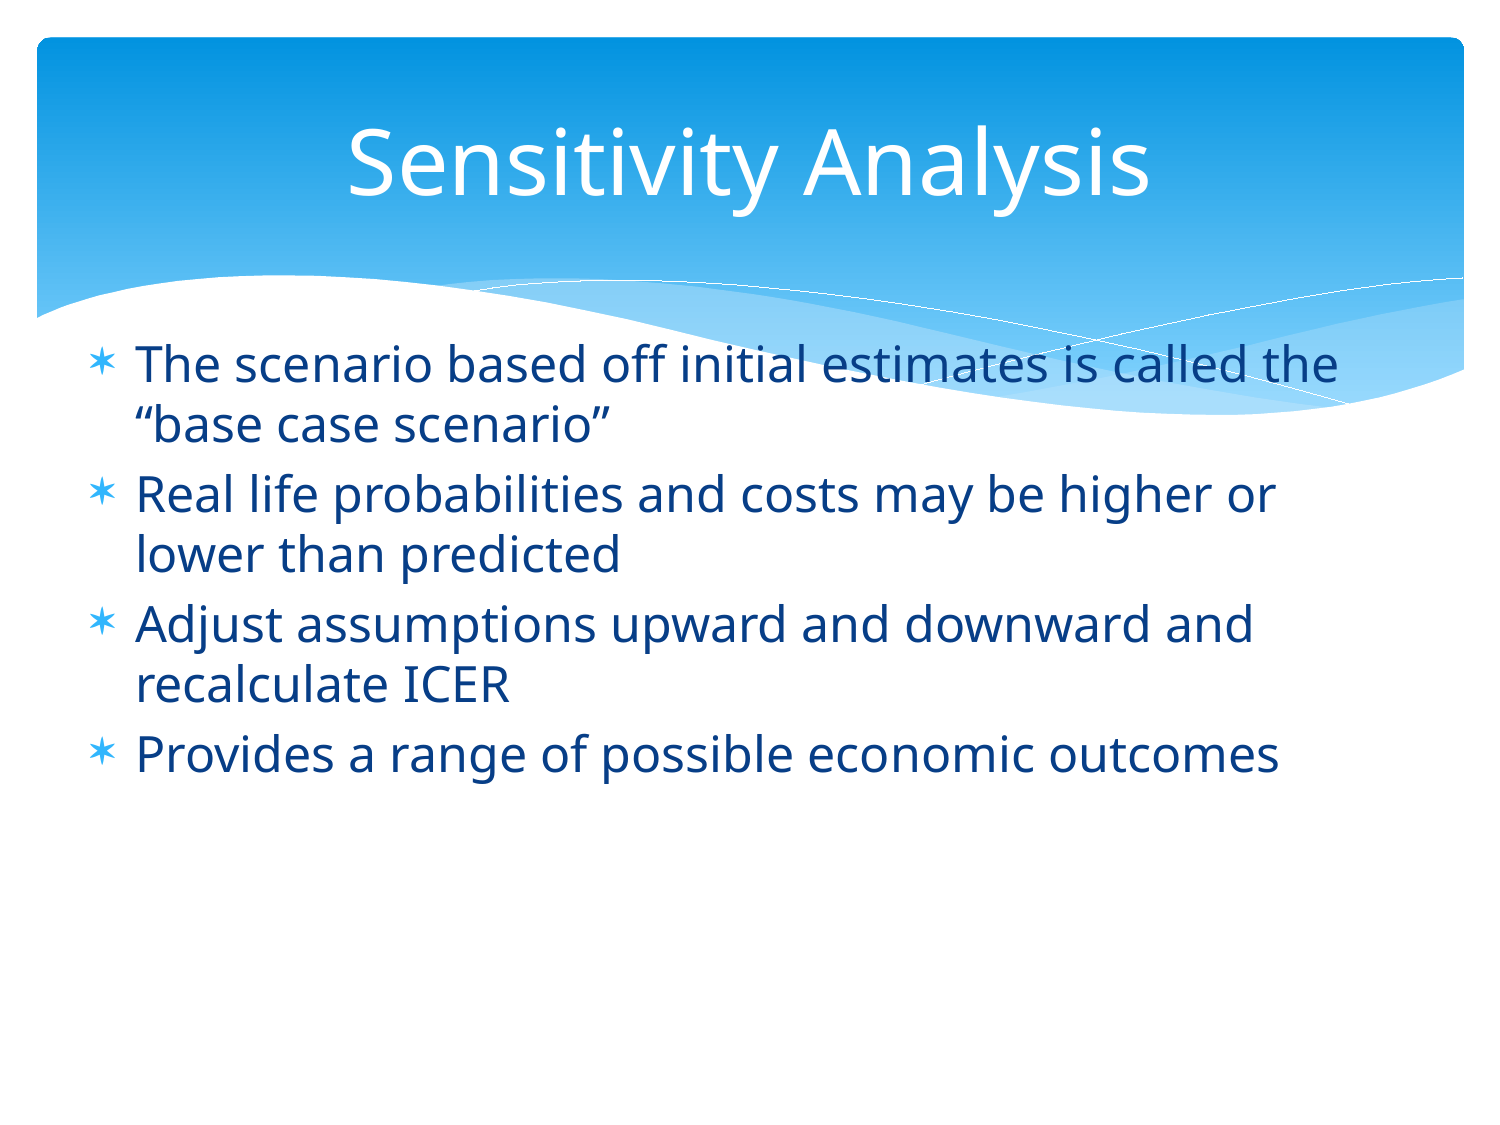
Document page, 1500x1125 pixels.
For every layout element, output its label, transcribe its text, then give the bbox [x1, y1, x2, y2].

list The scenario based off initial estimates is called the “base case scenario” Real life probabilities and costs may be higher or lower than predicted Adjust assumptions upward and downward and recalculate ICER Provides a range of possible economic outcomes [75, 324, 1425, 1063]
title Sensitivity Analysis [75, 55, 1425, 261]
